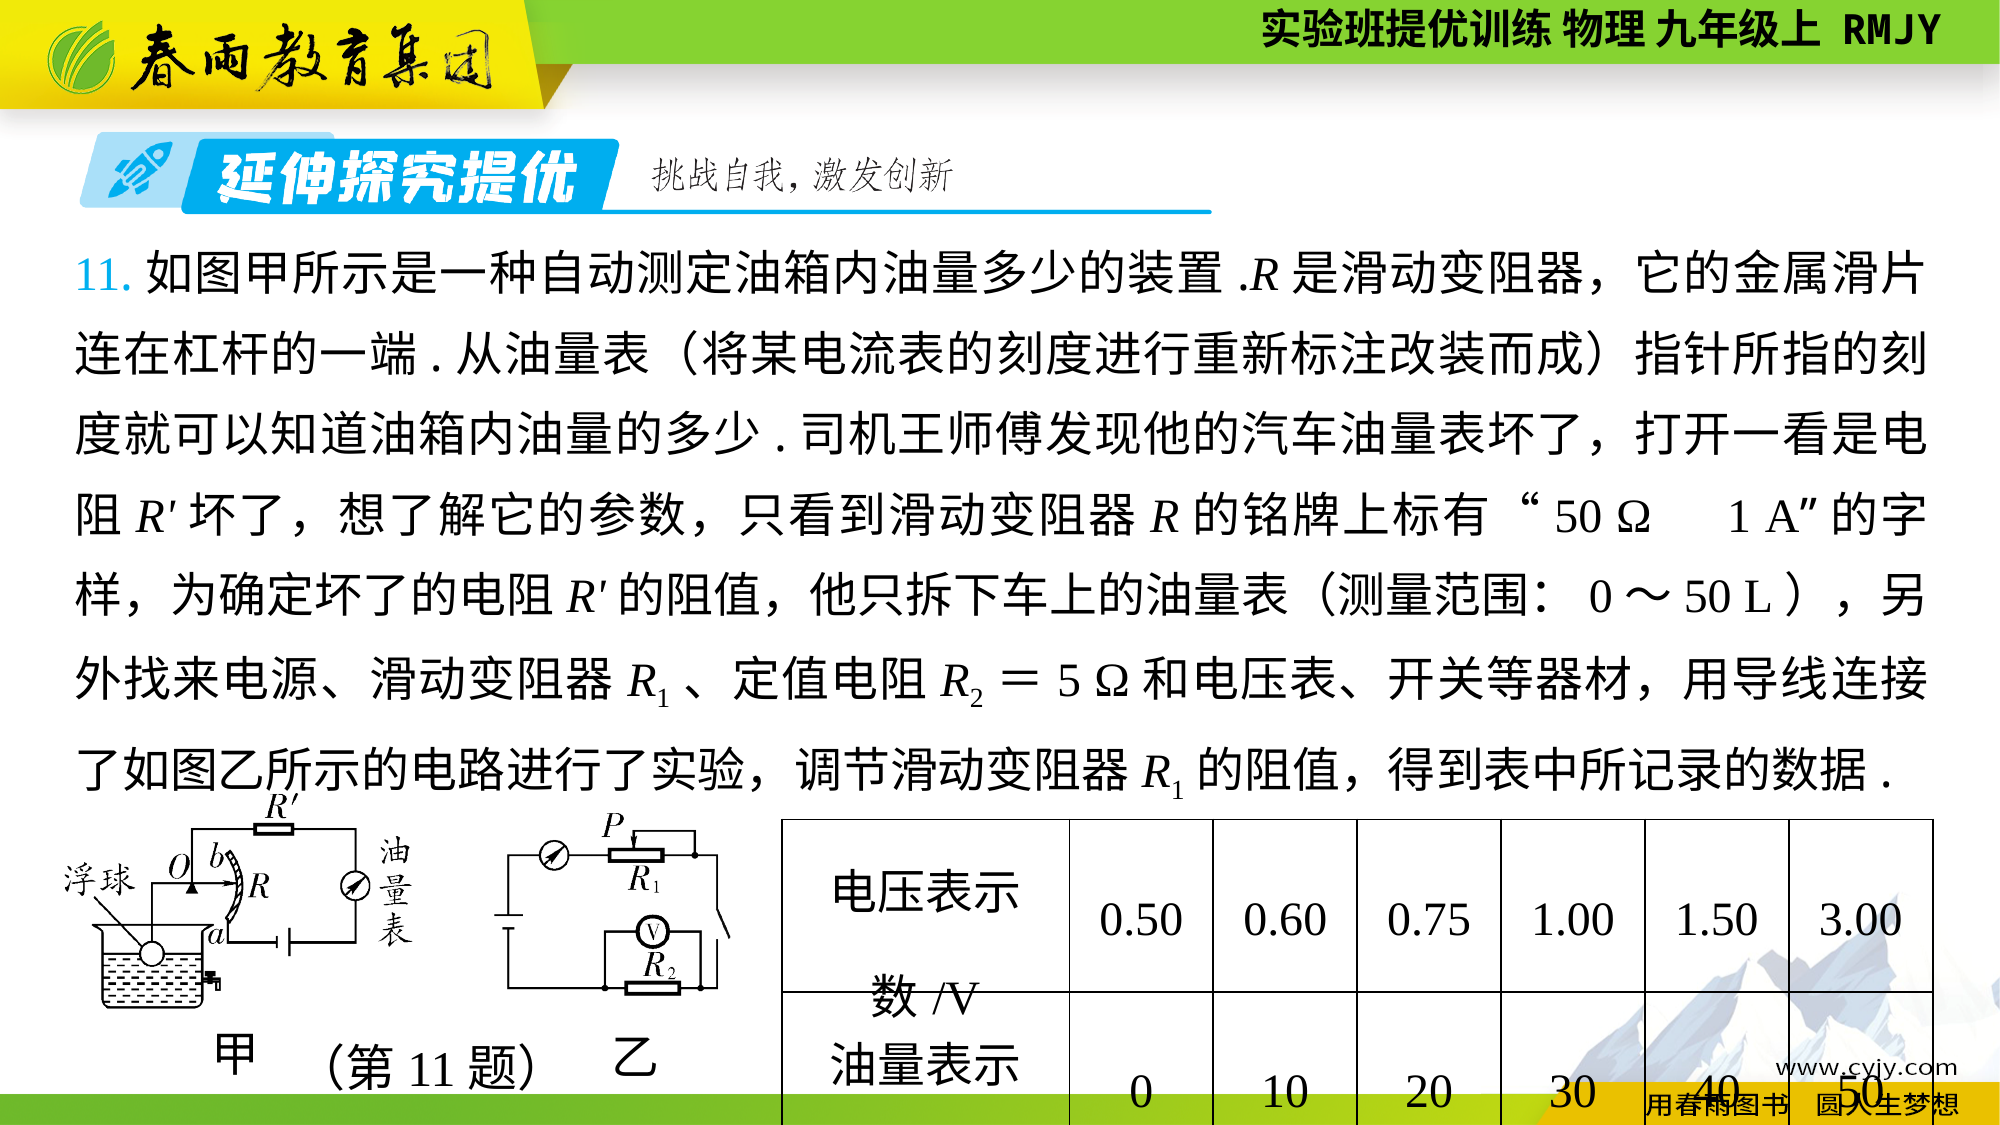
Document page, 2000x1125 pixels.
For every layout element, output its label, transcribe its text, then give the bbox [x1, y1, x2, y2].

table_cell 油量表示数/L [783, 993, 1069, 1125]
table_header 电压表示数/V [783, 820, 1069, 991]
table_header 1.50 [1646, 820, 1788, 991]
text_box 乙 [597, 1019, 675, 1092]
table_header 3.00 [1790, 820, 1932, 991]
table_cell 50 [1790, 993, 1932, 1125]
list 11.如图甲所示是一种自动测定油箱内油量多少的装置.R是滑动变阻器，它的金属滑片连在杠杆的一端.从油量表（将某电流表的刻度进行重新标注改装而成）指针所指的刻度就可以知道油箱内油量的多少.司机王师傅发现他的汽车油量表坏了，打开一看是电阻R'坏了，想了解它的参数，只看到滑动变阻器R的铭牌上标有“50 Ω 1 A”的字样，为确定坏了的电阻R'的阻值，他只拆下车上的油量表（测量范围：0～50 L），另外找来电源、滑动变阻器R1、定值电阻R2＝5 Ω和电压表、开关等器材，用导线连接了如图乙所示的电路进行了实验，调节滑动变阻器R1的阻值，得到表中所记录的数据. [59, 212, 1944, 787]
table_cell 40 [1646, 993, 1788, 1125]
text_box （第11题） [280, 1019, 583, 1105]
table_header 0.75 [1358, 820, 1500, 991]
text_box 甲 [197, 1019, 275, 1089]
table_cell 20 [1358, 993, 1500, 1125]
table_cell 10 [1214, 993, 1356, 1125]
table_cell 30 [1502, 993, 1644, 1125]
picture [0, 0, 2000, 1125]
table_header 1.00 [1502, 820, 1644, 991]
table_cell 0 [1070, 993, 1212, 1125]
table_header 0.50 [1070, 820, 1212, 991]
table_header 0.60 [1214, 820, 1356, 991]
